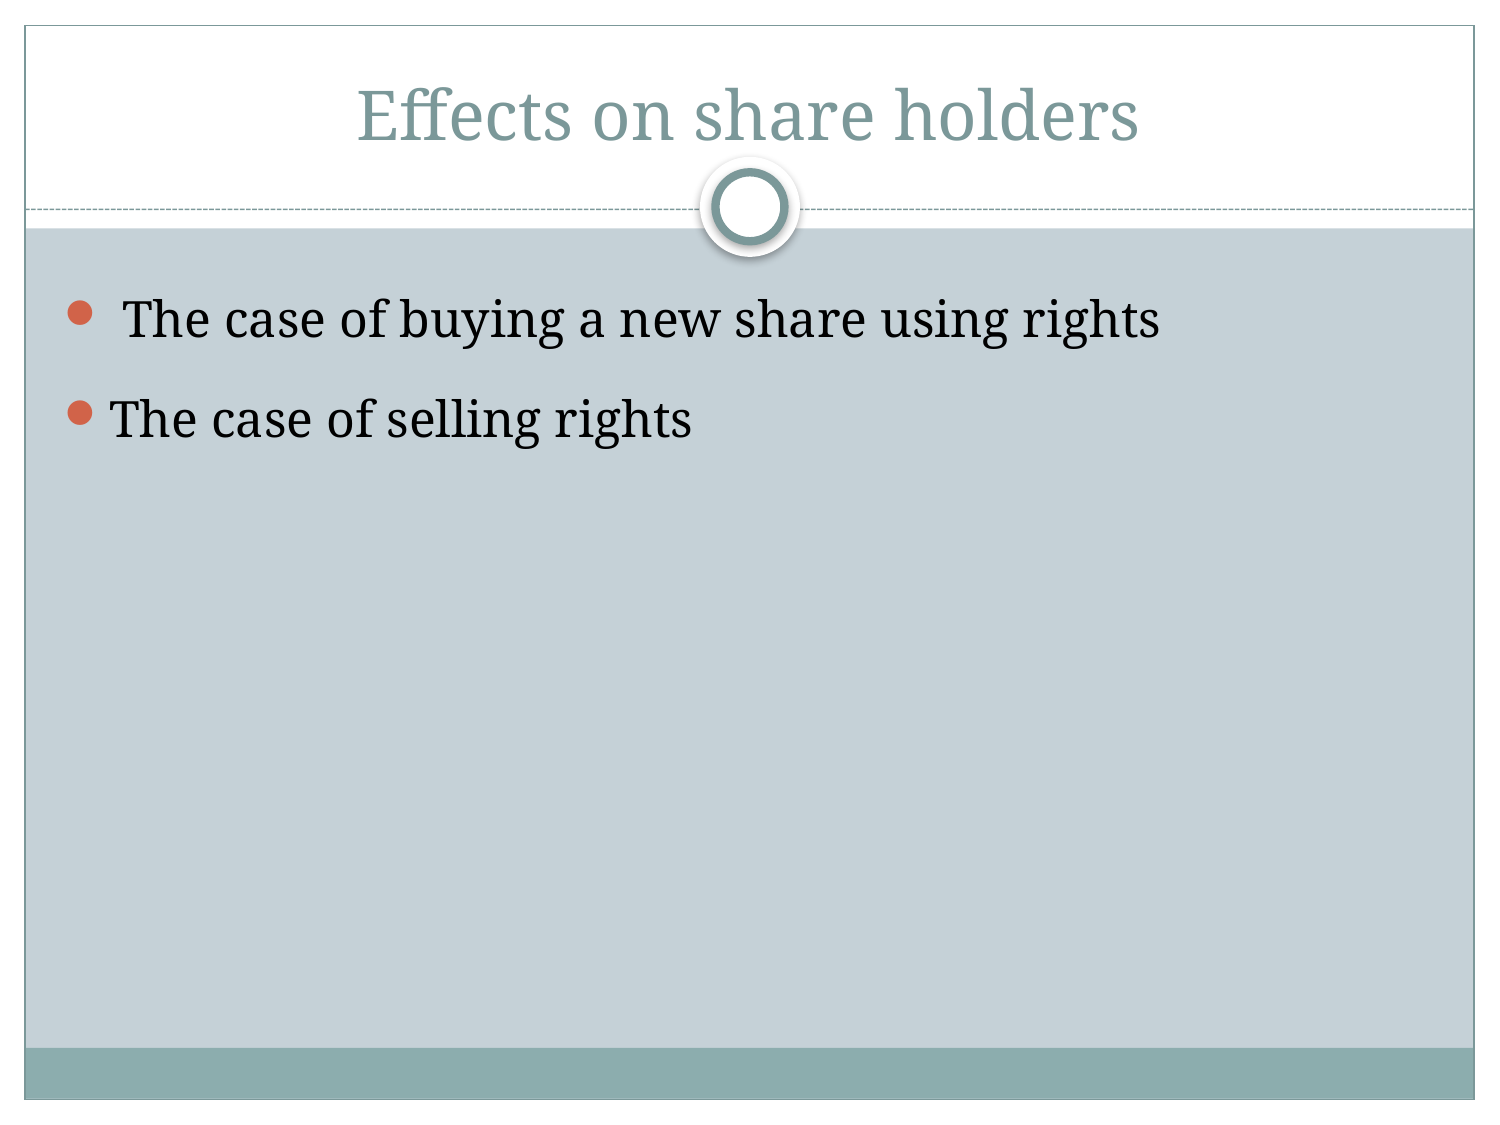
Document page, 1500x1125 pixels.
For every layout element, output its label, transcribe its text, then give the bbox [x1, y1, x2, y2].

title Effects on share holders [49, 37, 1450, 162]
list The case of buying a new share using rights The case of selling rights [49, 250, 1445, 1001]
